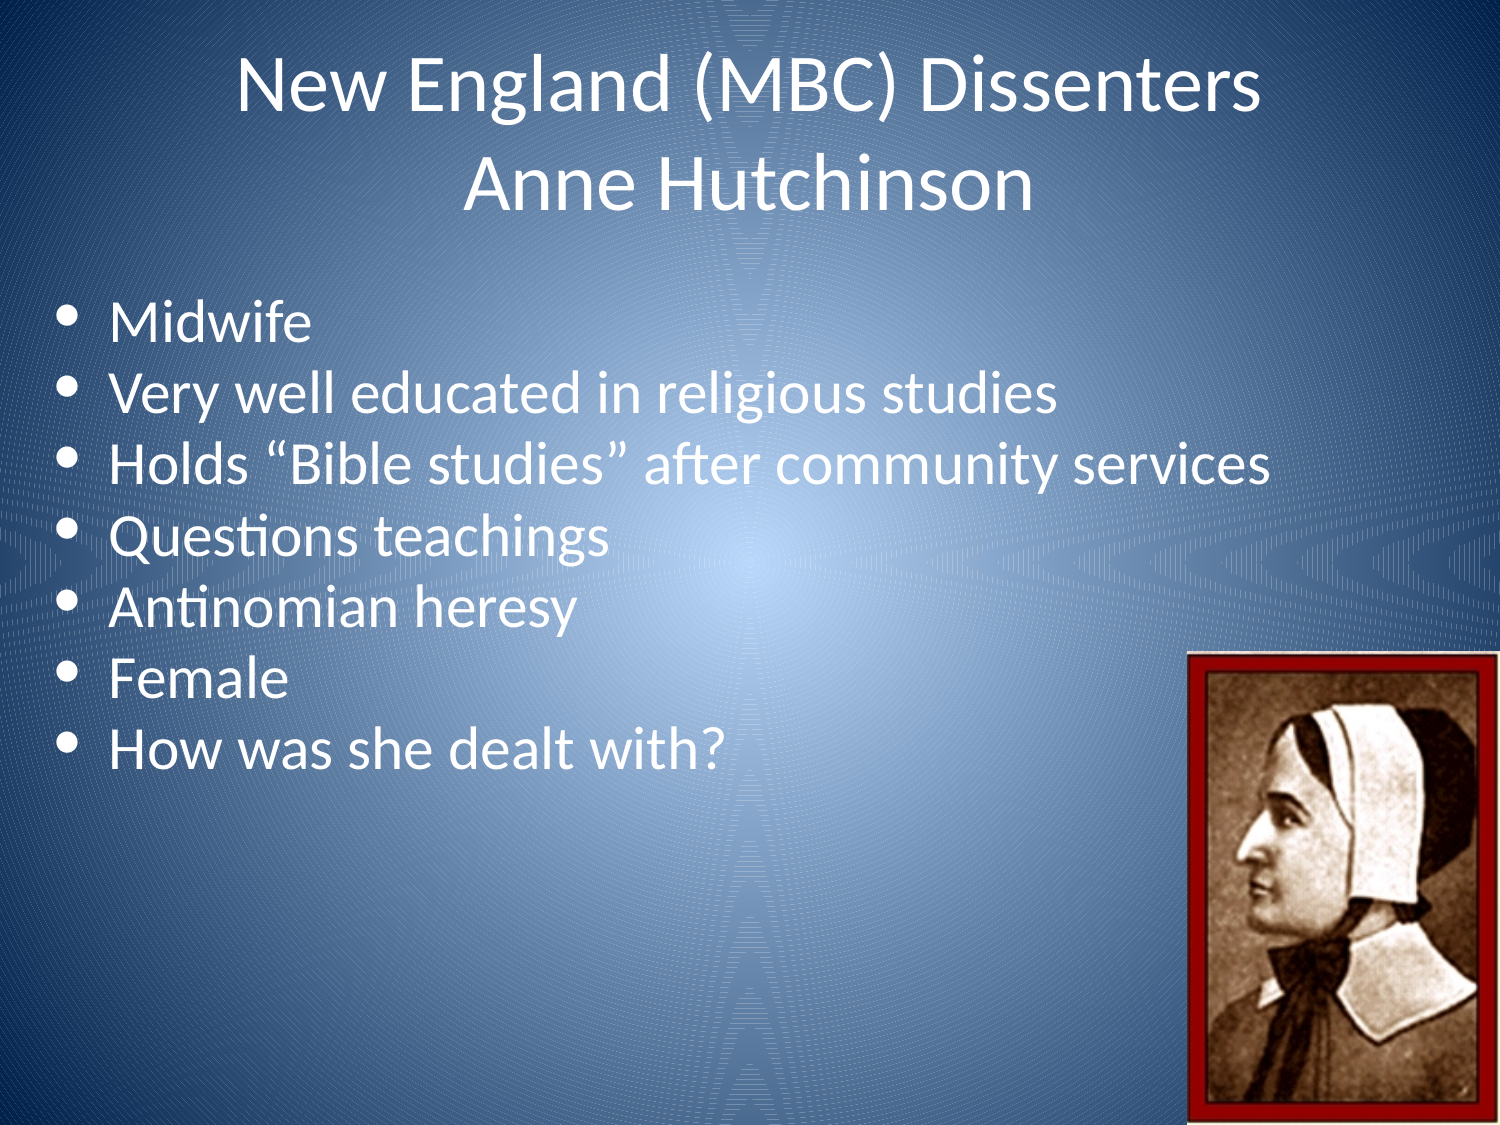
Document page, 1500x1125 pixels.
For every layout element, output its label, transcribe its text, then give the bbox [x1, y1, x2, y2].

title New England (MBC) Dissenters Anne Hutchinson [0, 25, 1500, 231]
list Midwife Very well educated in religious studies Holds “Bible studies” after community services Questions teachings Antinomian heresy Female How was she dealt with? [37, 287, 1425, 1100]
picture [1187, 651, 1500, 1125]
